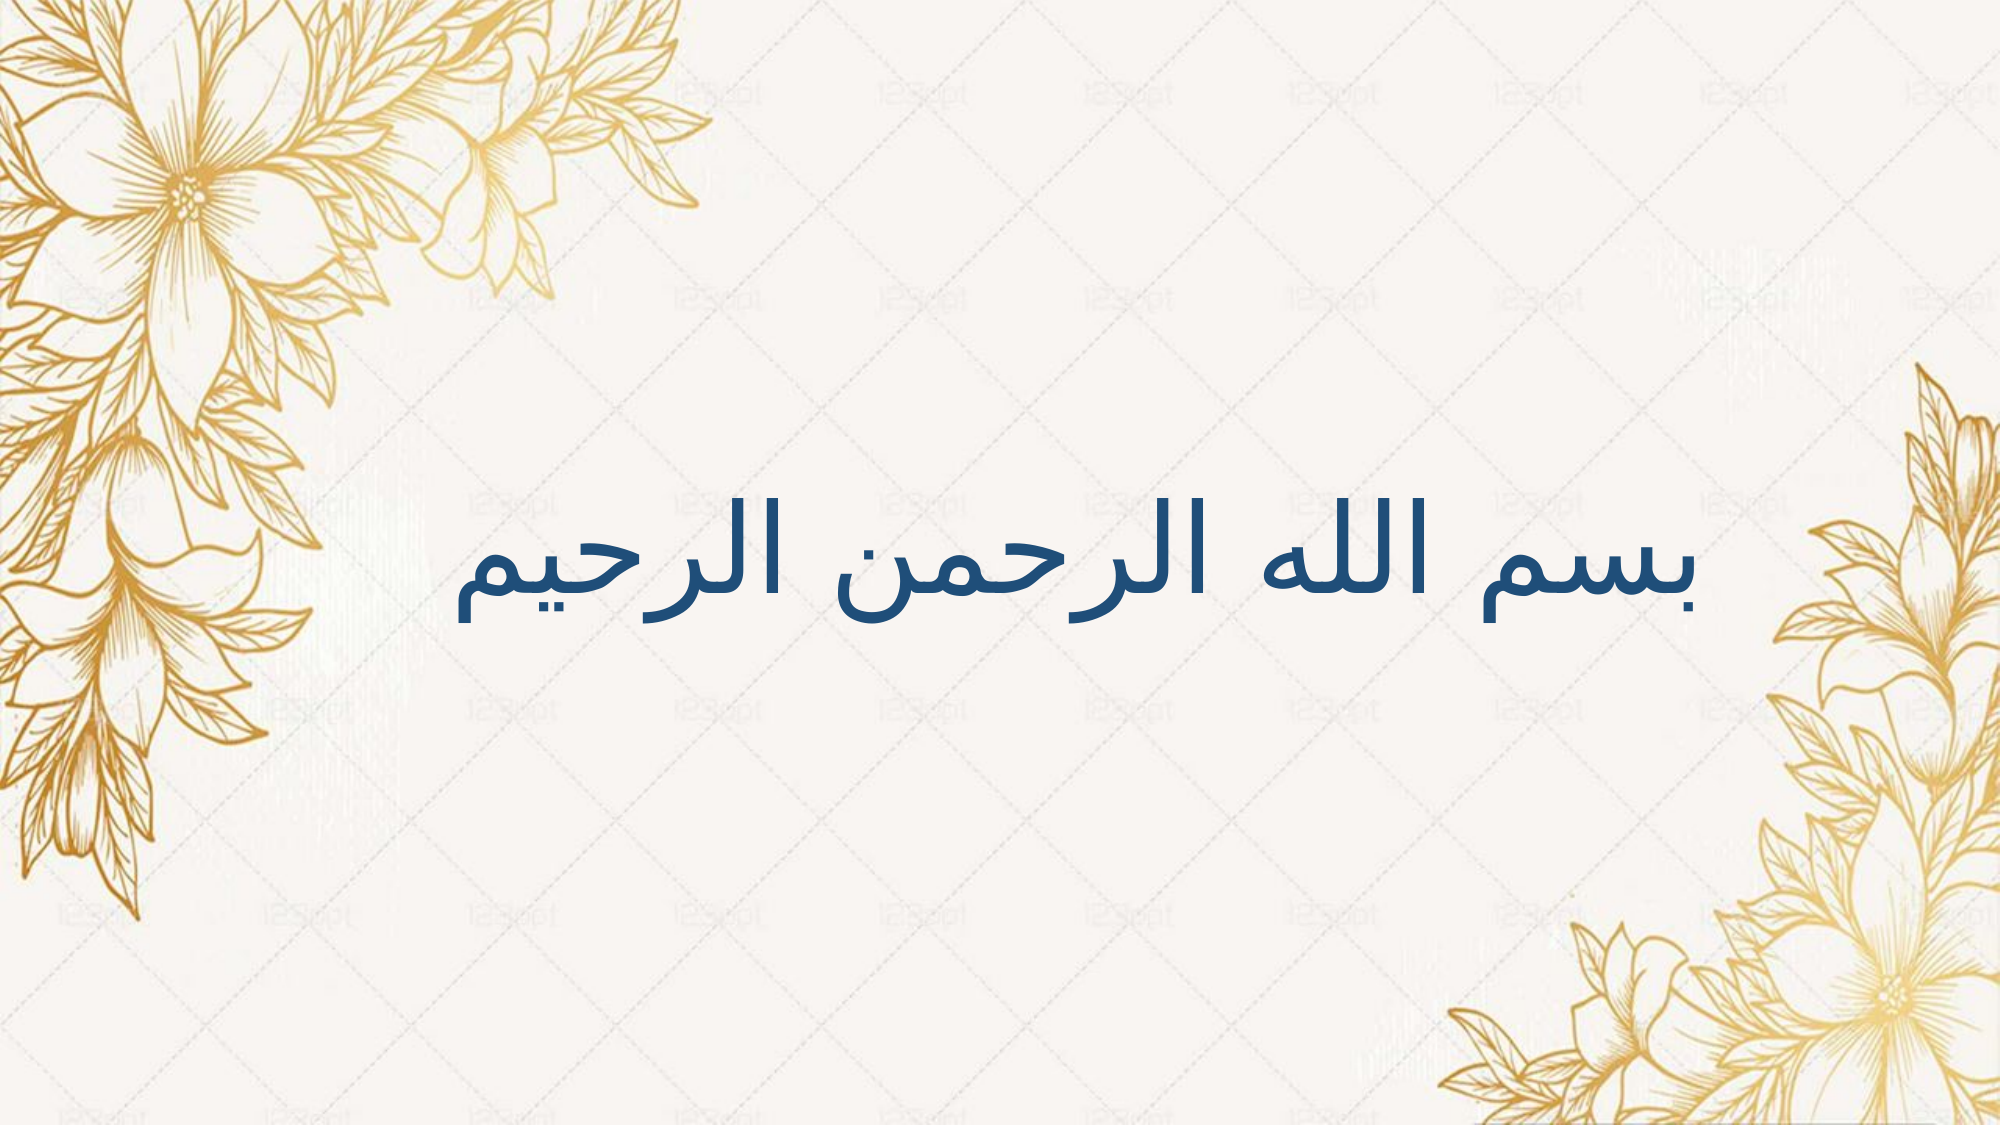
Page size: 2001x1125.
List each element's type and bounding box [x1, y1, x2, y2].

list [0, 0, 2000, 1125]
